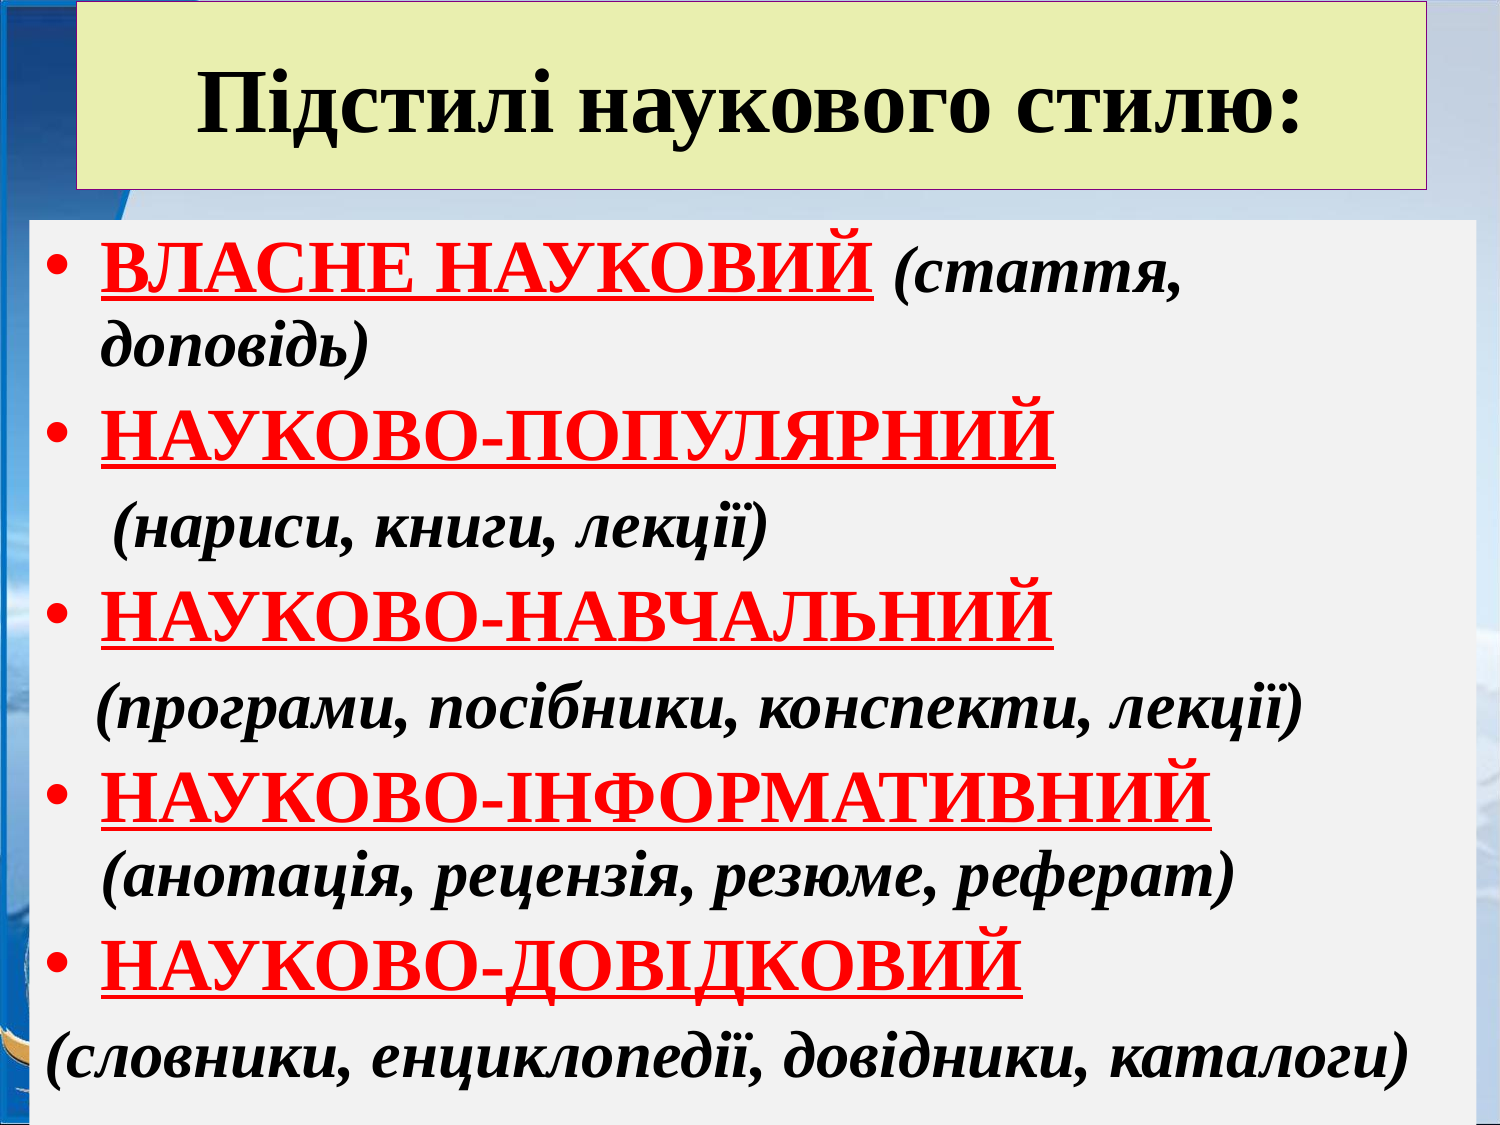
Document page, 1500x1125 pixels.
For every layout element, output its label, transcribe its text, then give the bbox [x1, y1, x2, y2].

title Підстилі наукового стилю: [76, 1, 1427, 190]
list ВЛАСНЕ НАУКОВИЙ (стаття, доповідь) НАУКОВО-ПОПУЛЯРНИЙ (нариси, книги, лекції) НАУКОВО-НАВЧАЛЬНИЙ (програми, посібники, конспекти, лекції) НАУКОВО-ІНФОРМАТИВНИЙ (анотація, рецензія, резюме, реферат) НАУКОВО-ДОВІДКОВИЙ (словники, енциклопедії, довідники, каталоги) [29, 220, 1477, 1125]
picture [0, 0, 1500, 1125]
